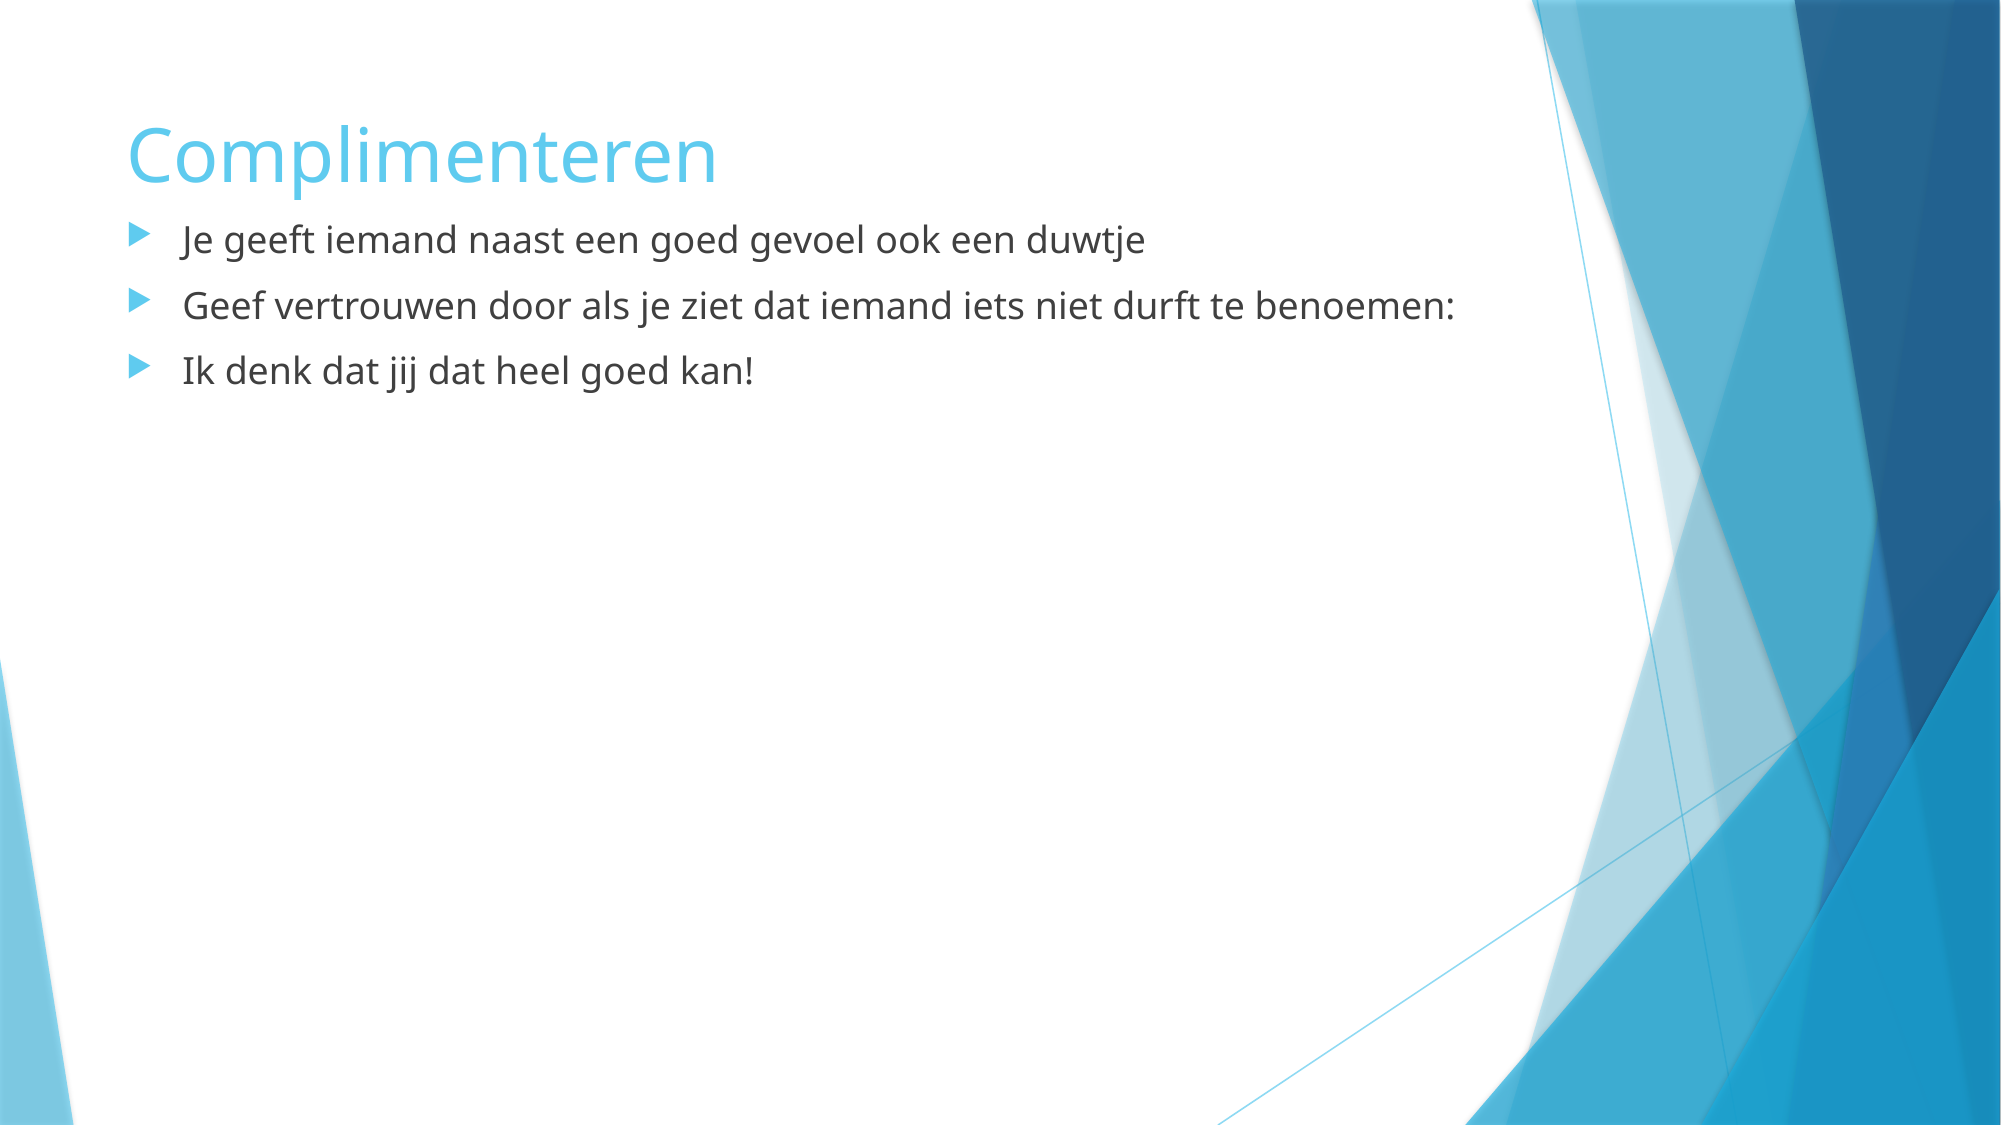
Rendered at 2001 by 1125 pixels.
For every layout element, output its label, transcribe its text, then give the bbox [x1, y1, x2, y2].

list Je geeft iemand naast een goed gevoel ook een duwtje Geef vertrouwen door als je ziet dat iemand iets niet durft te benoemen: Ik denk dat jij dat heel goed kan! [111, 208, 1522, 845]
title Complimenteren [111, 99, 1522, 208]
